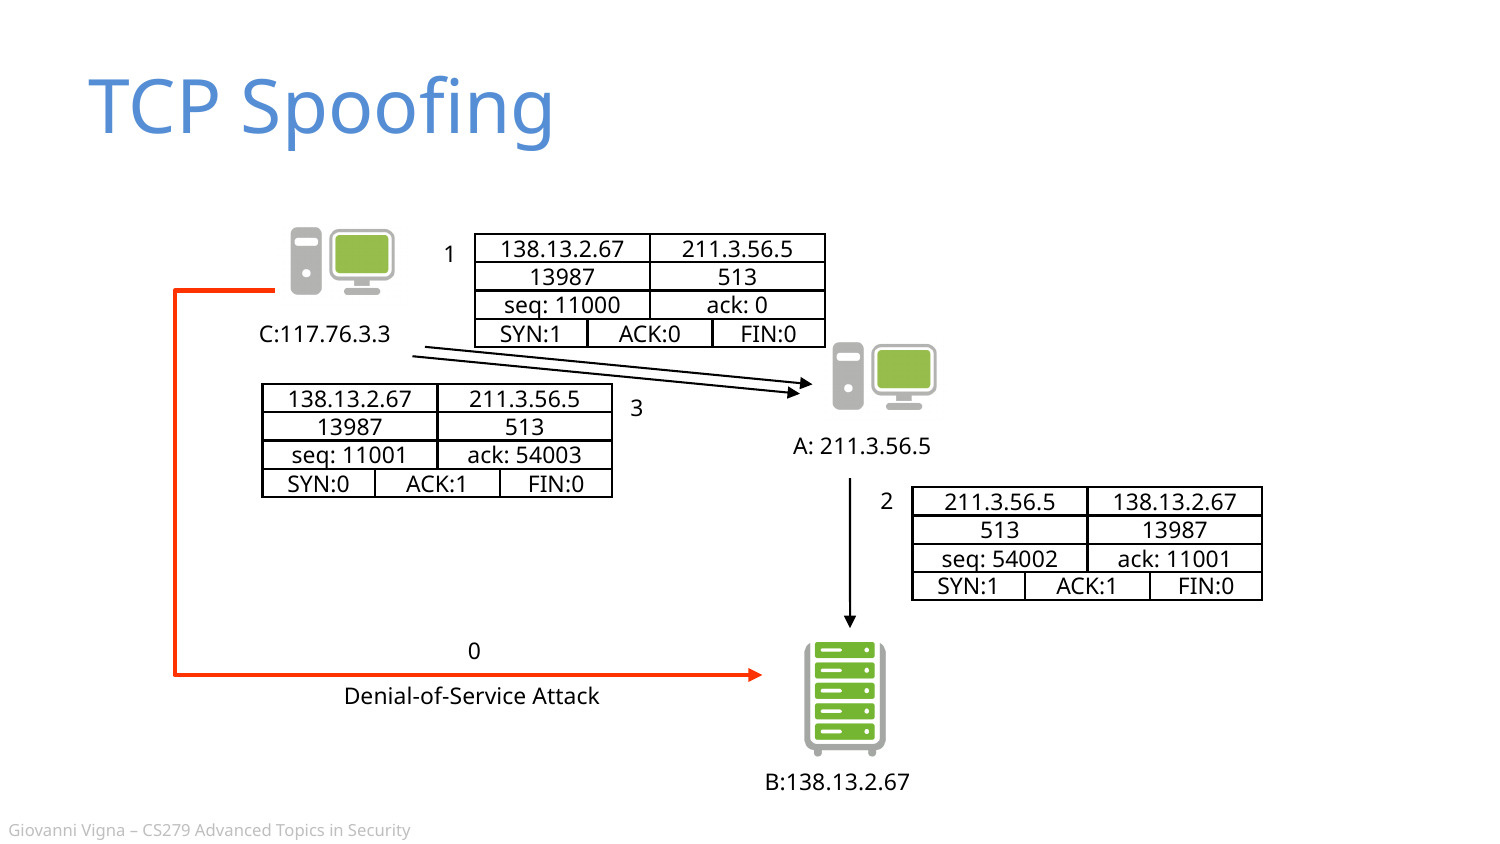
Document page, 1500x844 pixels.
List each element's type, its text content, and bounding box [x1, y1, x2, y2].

text_box 513 [650, 263, 825, 290]
text_box ACK:0 [587, 318, 712, 347]
picture [797, 641, 893, 758]
text_box seq: 11000 [474, 290, 650, 318]
picture [819, 335, 951, 421]
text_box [262, 412, 613, 498]
text_box C:117.76.3.3 [311, 318, 413, 347]
text_box 211.3.56.5 [650, 234, 825, 263]
text_box FIN:0 [712, 318, 825, 347]
text_box B:138.13.2.67 [750, 767, 925, 796]
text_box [912, 515, 1263, 601]
text_box 138.13.2.67 [395, 384, 437, 410]
text_box [174, 290, 763, 682]
text_box 1 [429, 232, 470, 274]
text_box 3 [616, 386, 657, 428]
text_box [687, 346, 1425, 788]
text_box [424, 346, 813, 390]
text_box 211.3.56.5 [912, 487, 1087, 515]
picture [277, 220, 408, 305]
title TCP Spoofing [75, 33, 1425, 175]
text_box SYN:1 [474, 318, 587, 347]
text_box 138.13.2.67 [1087, 487, 1263, 515]
text_box A: 211.3.56.5 [774, 431, 950, 460]
text_box [843, 478, 857, 629]
text_box 2 [866, 480, 907, 521]
text_box [412, 356, 800, 399]
text_box 138.13.2.67 [474, 234, 650, 263]
text_box 13987 [474, 263, 650, 290]
text_box ack: 0 [650, 290, 825, 318]
text_box Denial-of-Service Attack [330, 675, 614, 716]
text_box 211.3.56.5 [437, 384, 613, 412]
